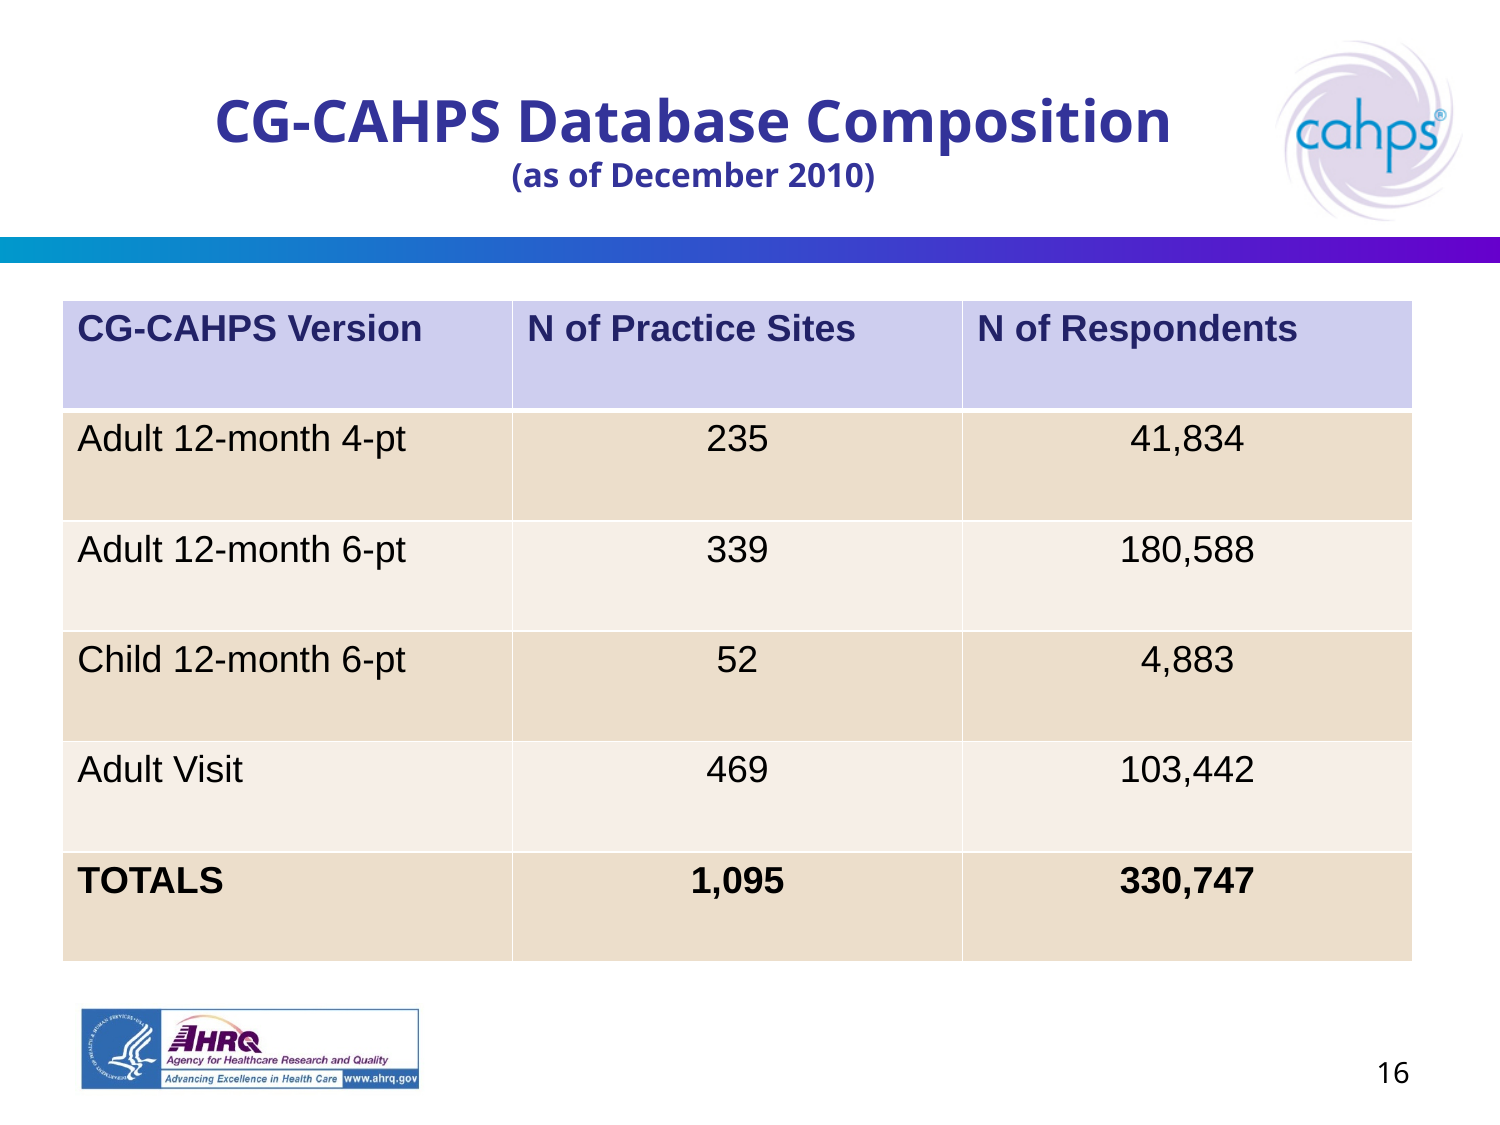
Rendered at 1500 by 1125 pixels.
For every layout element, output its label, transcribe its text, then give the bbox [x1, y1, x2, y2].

table_cell 235 [513, 413, 962, 520]
table_cell TOTALS [63, 853, 512, 961]
slide_number 16 [1074, 1046, 1426, 1125]
table_cell Child 12-month 6-pt [63, 632, 512, 741]
table_cell 1,095 [513, 853, 962, 961]
table_cell 469 [513, 742, 962, 851]
table_cell Adult Visit [63, 742, 512, 851]
table_header N of Practice Sites [513, 301, 962, 408]
table_cell 180,588 [963, 522, 1412, 630]
table_cell Adult 12-month 4-pt [63, 413, 512, 520]
table_cell 52 [513, 632, 962, 741]
picture [1275, 37, 1463, 225]
title CG-CAHPS Database Composition (as of December 2010) [74, 44, 1313, 233]
table_cell 4,883 [963, 632, 1412, 741]
table_cell 103,442 [963, 742, 1412, 851]
table_cell Adult 12-month 6-pt [63, 522, 512, 630]
table_cell 41,834 [963, 413, 1412, 520]
picture [75, 1003, 425, 1096]
table_cell 330,747 [963, 853, 1412, 961]
table_header CG-CAHPS Version [63, 301, 512, 408]
table_header N of Respondents [963, 301, 1412, 408]
table_cell 339 [513, 522, 962, 630]
